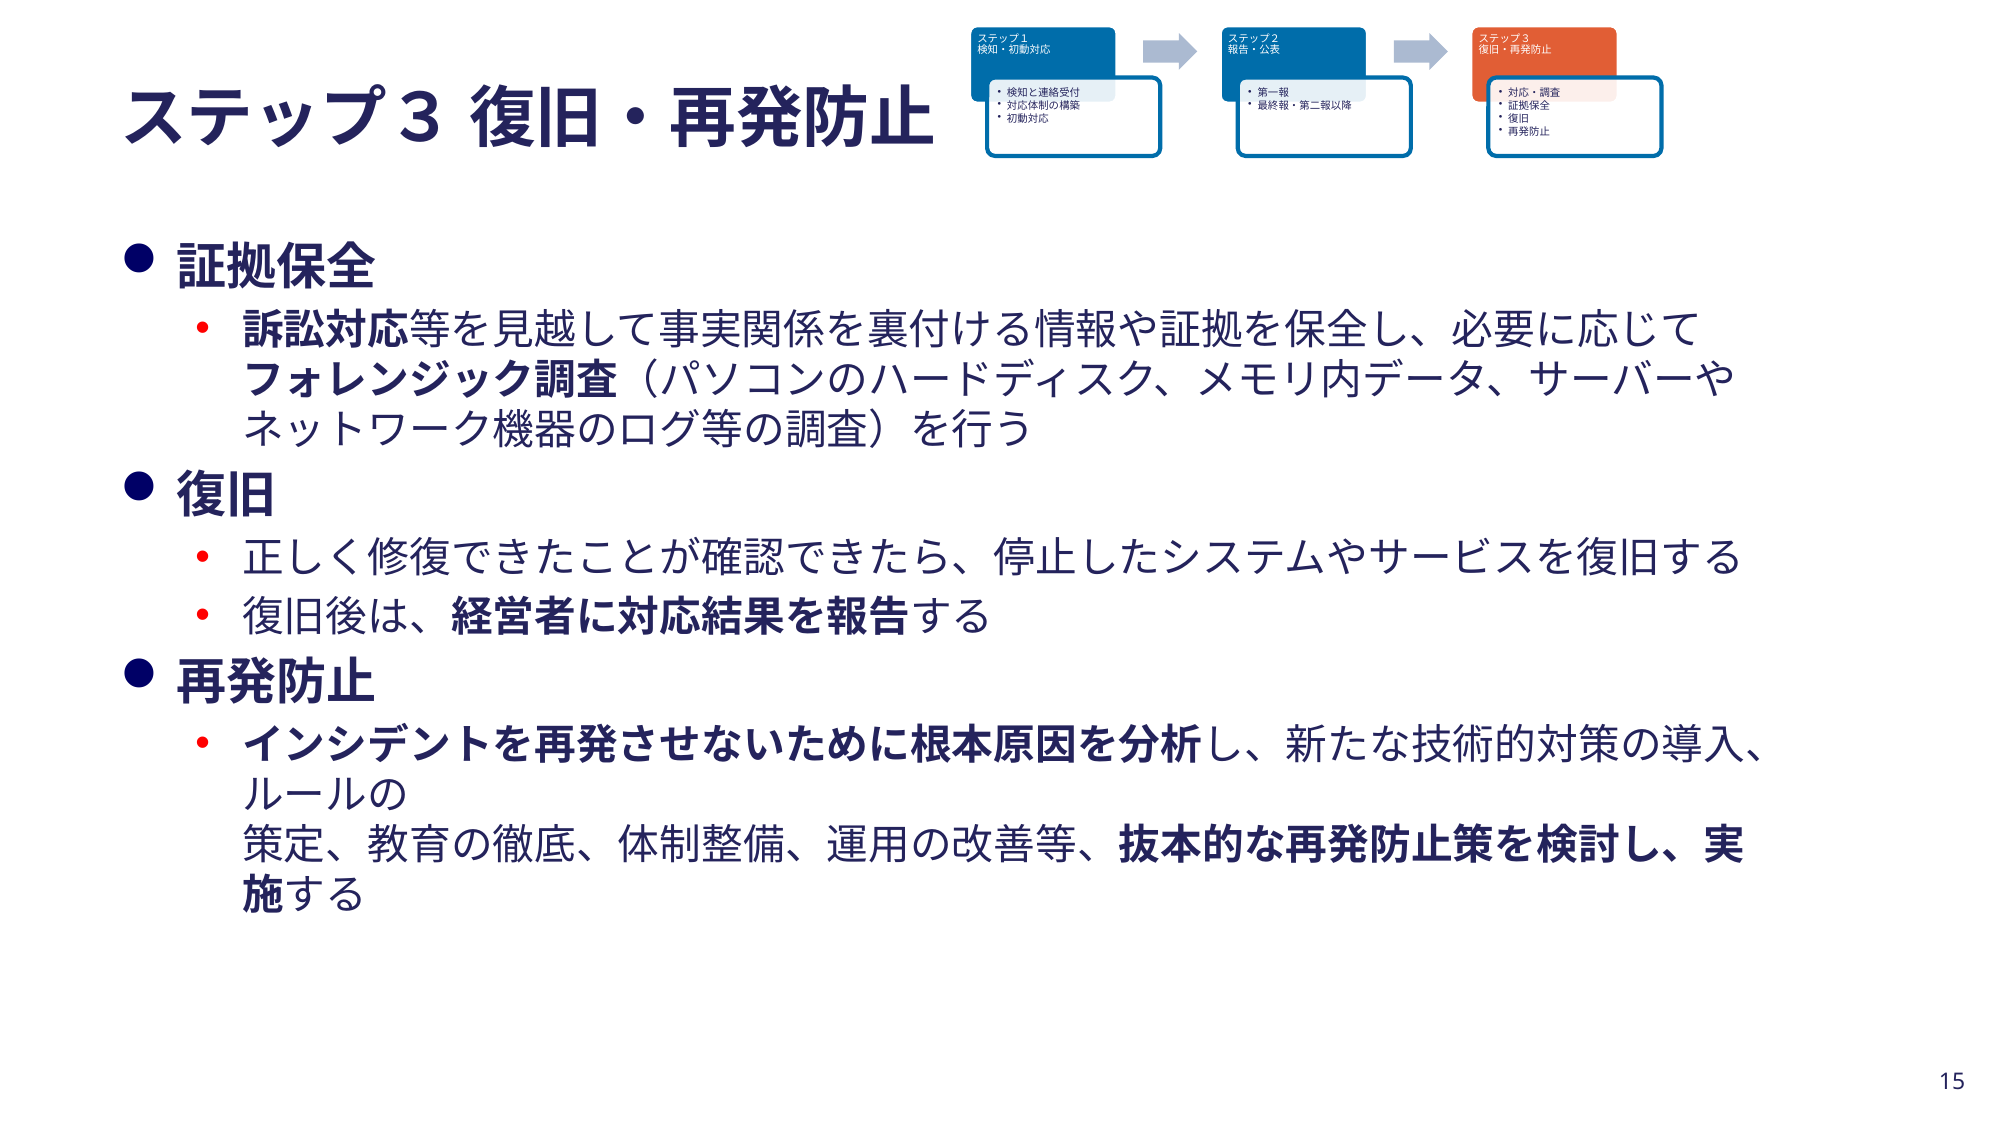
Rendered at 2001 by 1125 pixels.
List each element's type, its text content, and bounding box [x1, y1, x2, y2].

slide_number 15 [1513, 1058, 1981, 1107]
list 証拠保全 訴訟対応等を見越して事実関係を裏付ける情報や証拠を保全し、必要に応じてフォレンジック調査（パソコンのハードディスク、メモリ内データ、サーバーやネットワーク機器のログ等の調査）を行う 復旧 正しく修復できたことが確認できたら、停止したシステムやサービスを復旧する 復旧後は、経営者に対応結果を報告する 再発防止 インシデントを再発させないために根本原因を分析し、新たな技術的対策の導入、ルールの 策定、教育の徹底、体制整備、運用の改善等、抜本的な再発防止策を検討し、実施する [105, 226, 1799, 1006]
title ステップ３ 復旧・再発防止 [105, 51, 1428, 163]
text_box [968, 51, 1663, 131]
